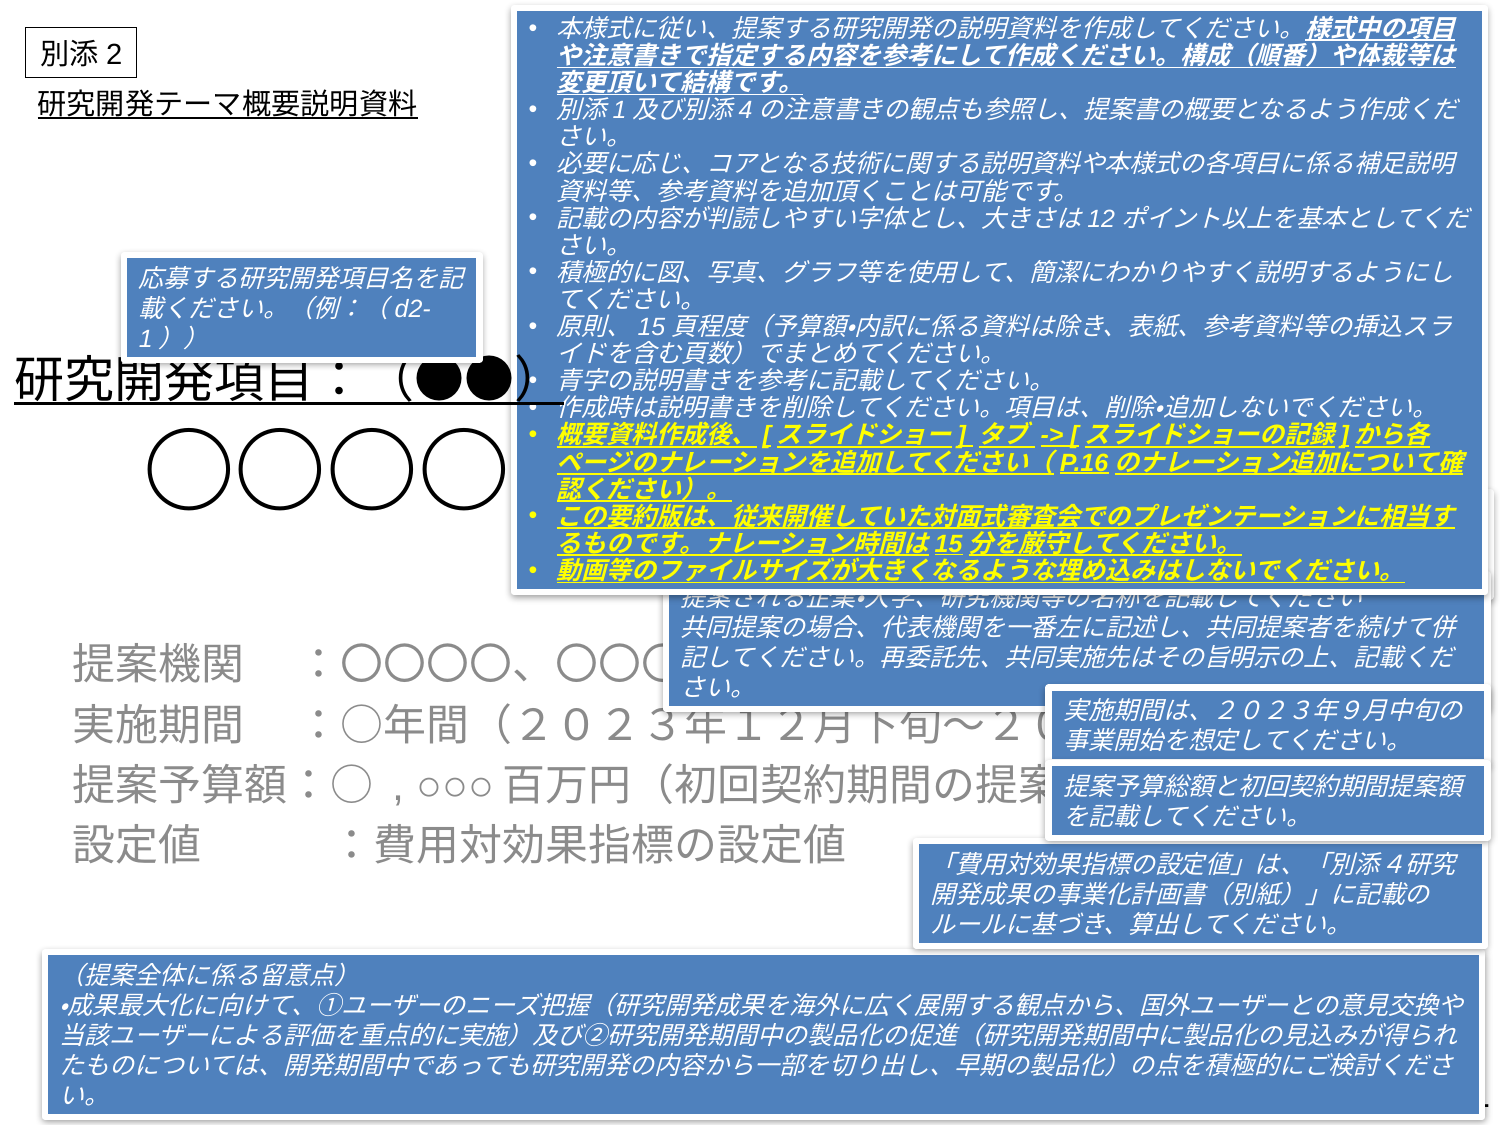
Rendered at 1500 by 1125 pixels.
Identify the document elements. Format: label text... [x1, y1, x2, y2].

subtitle 提案機関 ：〇〇〇〇、〇〇〇〇、〇〇〇〇・・・ 実施期間 ：○年間（２０２３年１２月下旬～２０●●年●●月） 提案予算額：○ , ○○○百万円（初回契約期間の提案額：〇百万円） 設定値 ：費用対効果指標の設定値 [57, 629, 1040, 936]
text_box 研究開発項目：（●●） [0, 340, 580, 415]
title ○○○○○○の研究開発 [21, 415, 506, 556]
text_box 別添2 [25, 27, 137, 78]
text_box （提案全体に係る留意点） ・成果最大化に向けて、①ユーザーのニーズ把握（研究開発成果を海外に広く展開する観点から、国外ユーザーとの意見交換や当該ユーザーによる評価を重点的に実施）及び②研究開発期間中の製品化の促進（研究開発期間中に製品化の見込みが得られたものについては、開発期間中であっても研究開発の内容から一部を切り出し、早期の製品化）の点を積極的にご検討ください。 [42, 949, 1485, 1120]
text_box 実施期間は、２０２３年９月中旬の事業開始を想定してください。 [1045, 684, 1491, 759]
text_box 「費用対効果指標の設定値」は、「別添４研究開発成果の事業化計画書（別紙）」に記載のルールに基づき、算出してください。 [913, 838, 1488, 949]
text_box 本様式に従い、提案する研究開発の説明資料を作成してください。様式中の項目や注意書きで指定する内容を参考にして作成ください。構成（順番）や体裁等は変更頂いて結構です。 別添1及び別添4の注意書きの観点も参照し、提案書の概要となるよう作成ください。 必要に応じ、コアとなる技術に関する説明資料や本様式の各項目に係る補足説明資料等、参考資料を追加頂くことは可能です。 記載の内容が判読しやすい字体とし、大きさは12ポイント以上を基本としてください。 積極的に図、写真、グラフ等を使用して、簡潔にわかりやすく説明するようにしてください。 原則、15頁程度（予算額・内訳に係る資料は除き、表紙、参考資料等の挿込スライドを含む頁数）でまとめてください。 青字の説明書きを参考に記載してください。 作成時は説明書きを削除してください。項目は、削除・追加しないでください。 概要資料作成後、[スライドショー] タブ -> [スライドショーの記録]から各ページのナレーションを追加してください（P.16のナレーション追加について確認ください）。 この要約版は、従来開催していた対面式審査会でのプレゼンテーションに相当するものです。ナレーション時間は15分を厳守してください。 動画等のファイルサイズが大きくなるような埋め込みはしないでください。 [511, 5, 1488, 595]
text_box 提案される企業・大学、研究機関等の名称を記載してください 共同提案の場合、代表機関を一番左に記述し、共同提案者を続けて併記してください。再委託先、共同実施先はその旨明示の上、記載ください。 [663, 598, 1491, 712]
text_box 提案予算総額と初回契約期間提案額を記載してください。 [1045, 760, 1491, 841]
text_box 応募する研究開発項目名を記載ください。（例：（d2-1）） [121, 252, 483, 363]
title ○○○○○○の研究開発 [21, 161, 506, 340]
text_box 研究開発テーマ概要説明資料 [22, 78, 433, 128]
